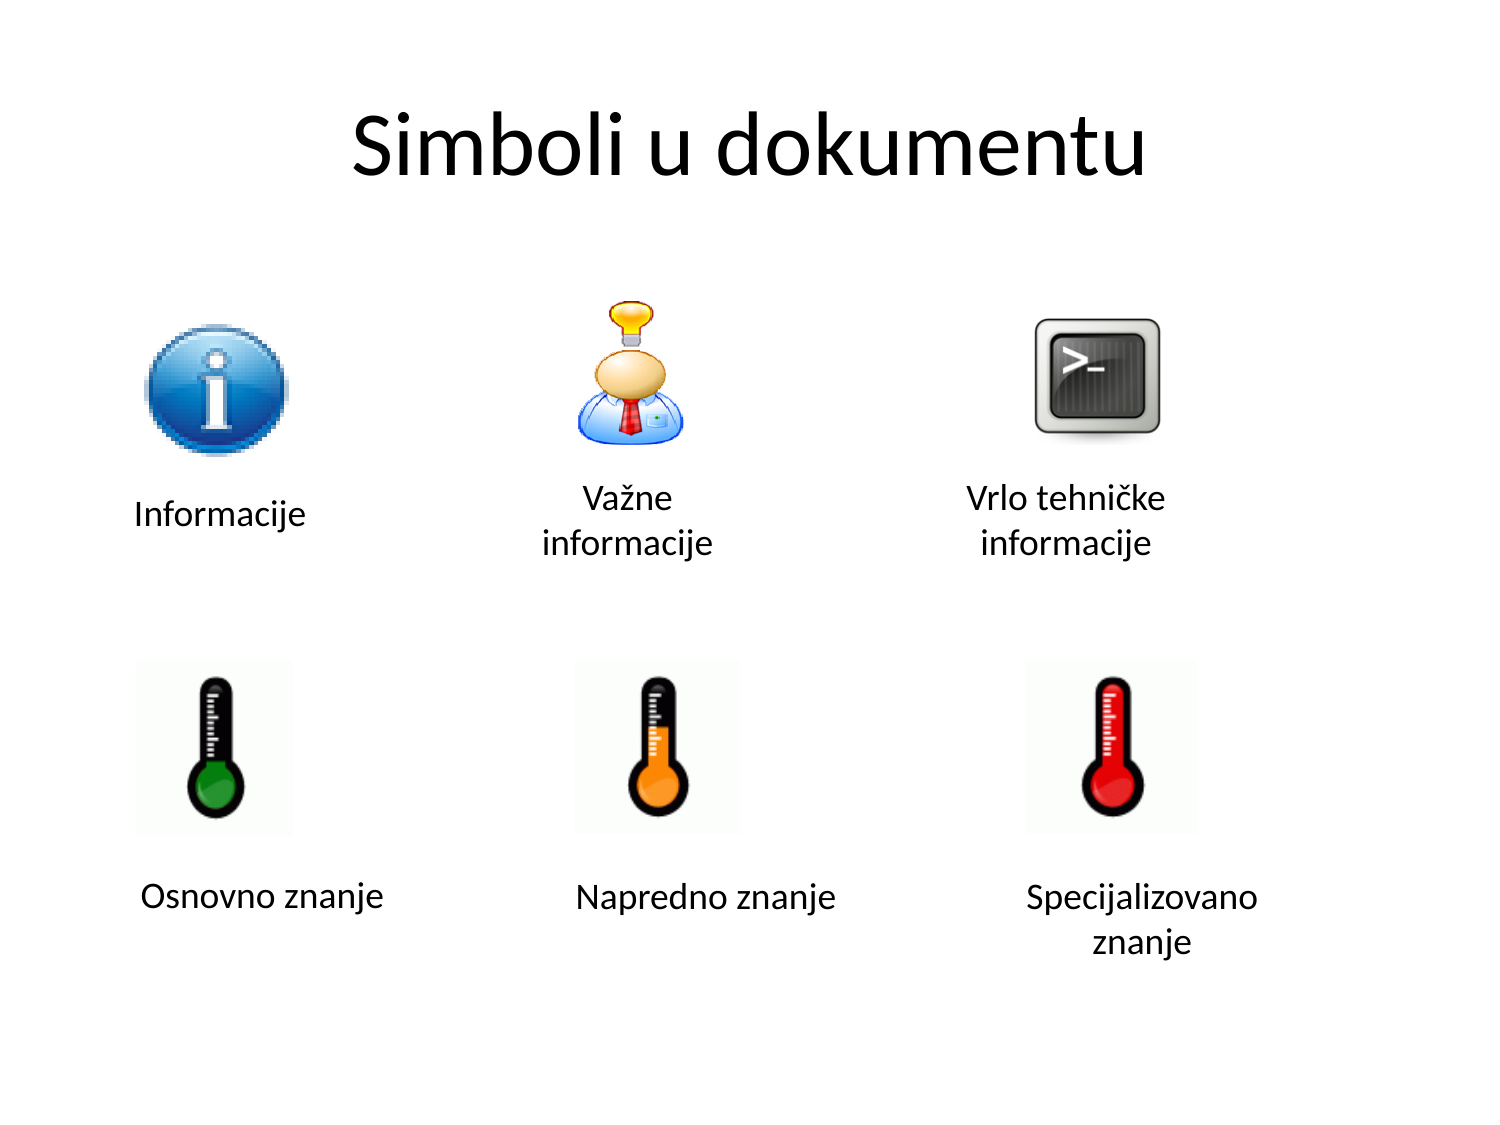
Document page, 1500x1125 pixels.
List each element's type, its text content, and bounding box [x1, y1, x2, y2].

text_box Osnovno znanje [125, 863, 400, 923]
text_box Informacije [118, 481, 322, 542]
title Simboli u dokumentu [75, 45, 1425, 233]
picture [558, 301, 706, 445]
picture [136, 316, 298, 466]
text_box Vrlo tehničke informacije [951, 465, 1181, 571]
text_box Napredno znanje [560, 864, 852, 925]
picture [574, 661, 740, 834]
picture [1026, 661, 1197, 834]
list [75, 262, 1425, 1005]
picture [1029, 316, 1168, 445]
picture [136, 660, 293, 836]
text_box Važne informacije [526, 465, 729, 571]
text_box Specijalizovano znanje [1011, 864, 1273, 970]
